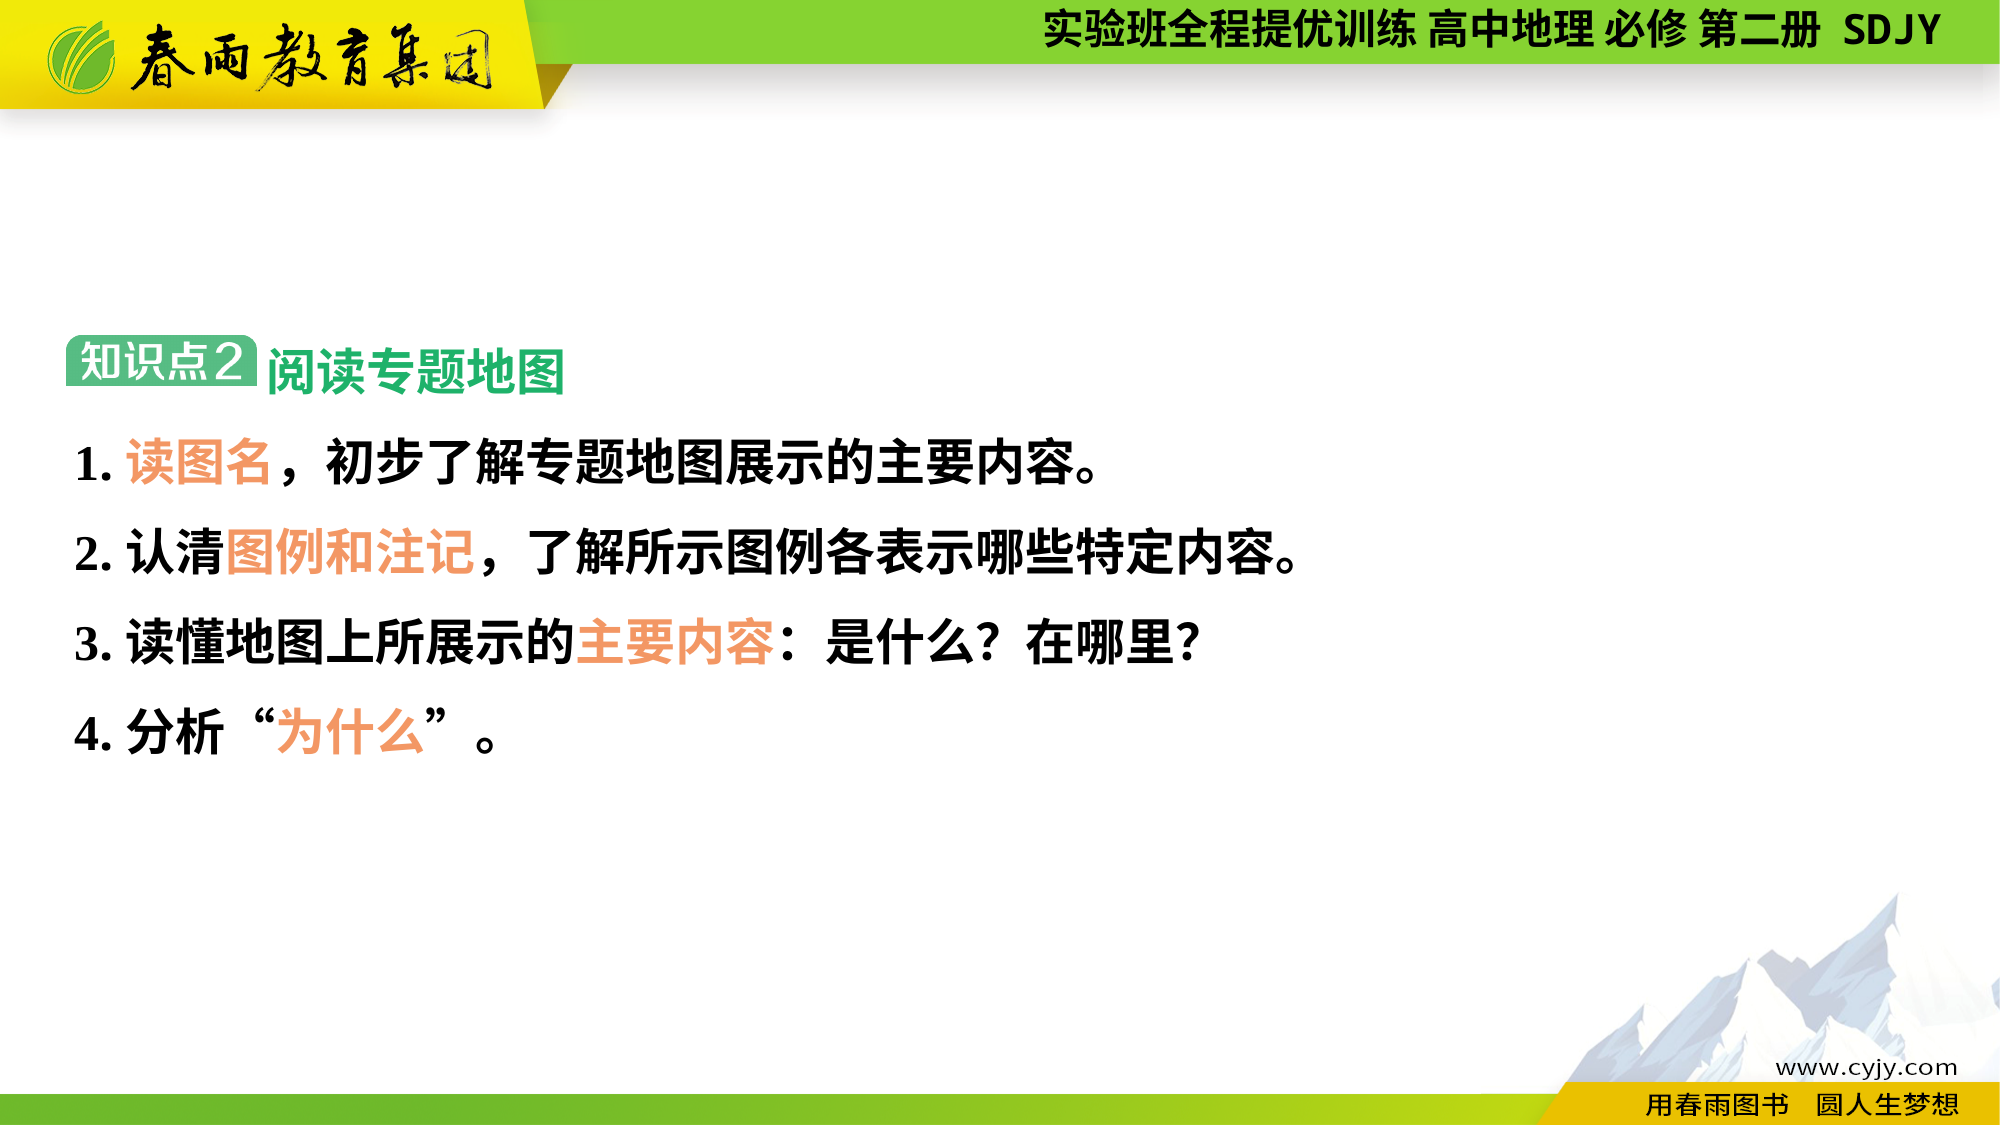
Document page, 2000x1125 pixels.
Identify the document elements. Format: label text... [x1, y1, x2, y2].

list 阅读专题地图 1.读图名，初步了解专题地图展示的主要内容。 2.认清图例和注记，了解所示图例各表示哪些特定内容。 3.读懂地图上所展示的主要内容：是什么？在哪里？ 4.分析“为什么”。 [59, 302, 1944, 773]
picture [0, 0, 2000, 1125]
